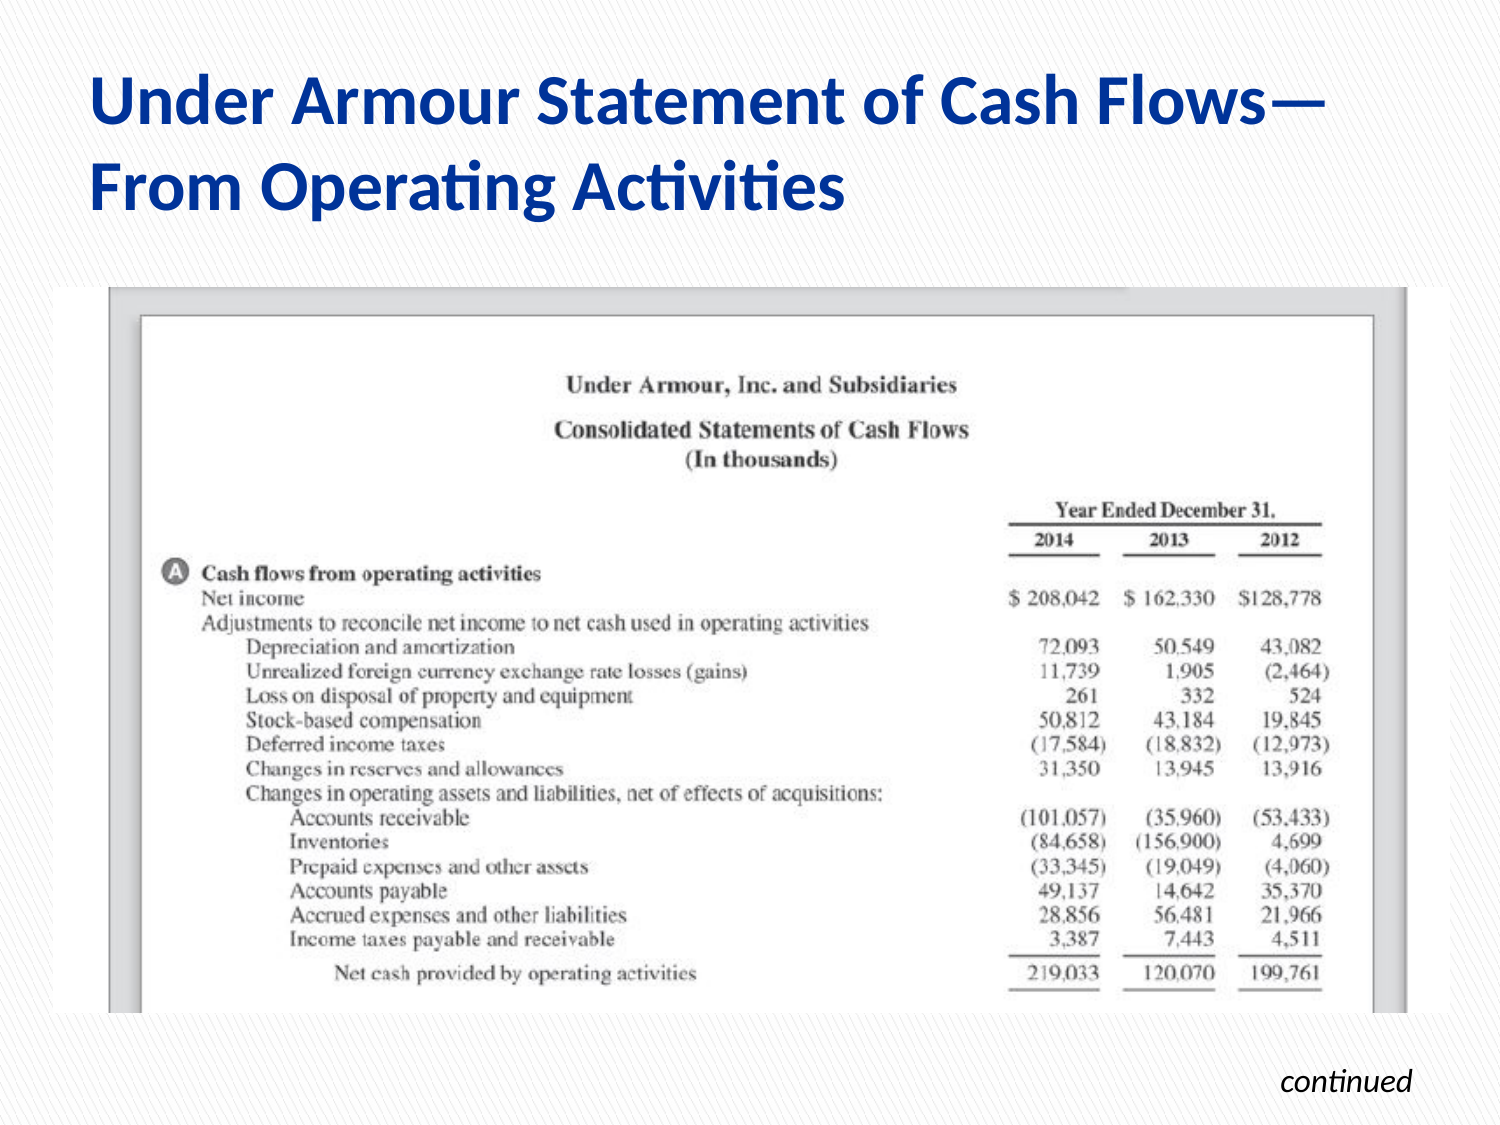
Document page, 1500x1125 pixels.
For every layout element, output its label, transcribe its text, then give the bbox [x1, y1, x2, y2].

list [52, 287, 1451, 1014]
text_box continued [1265, 1051, 1429, 1107]
title Under Armour Statement of Cash Flows—From Operating Activities [75, 45, 1425, 233]
